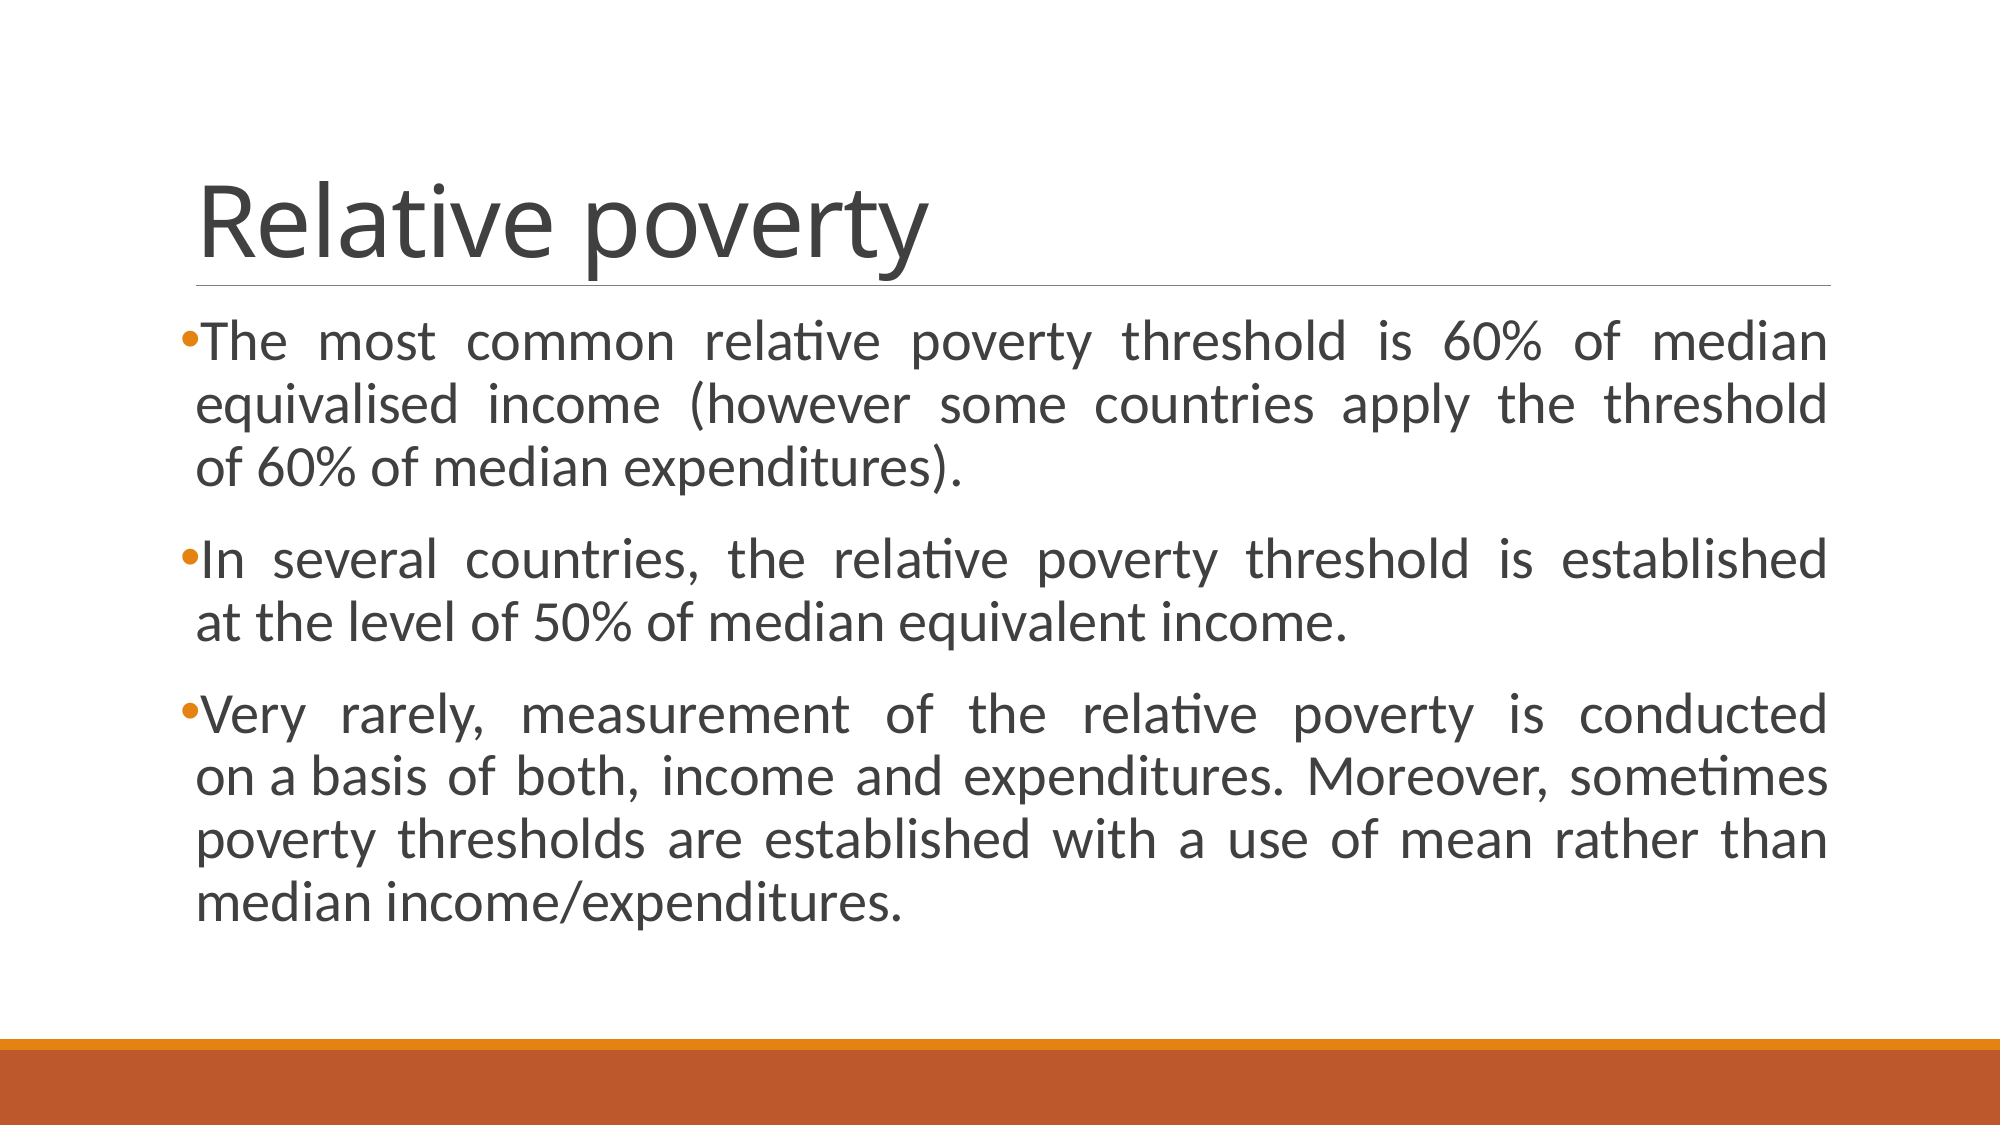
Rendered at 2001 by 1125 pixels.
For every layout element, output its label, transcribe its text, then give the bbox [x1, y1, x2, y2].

title Relative poverty [180, 47, 1830, 285]
list The most common relative poverty threshold is 60% of median equivalised income (however some countries apply the threshold of 60% of median expenditures). In several countries, the relative poverty threshold is established at the level of 50% of median equivalent income. Very rarely, measurement of the relative poverty is conducted on a basis of both, income and expenditures. Moreover, sometimes poverty thresholds are established with a use of mean rather than median income/expenditures. [180, 302, 1830, 963]
